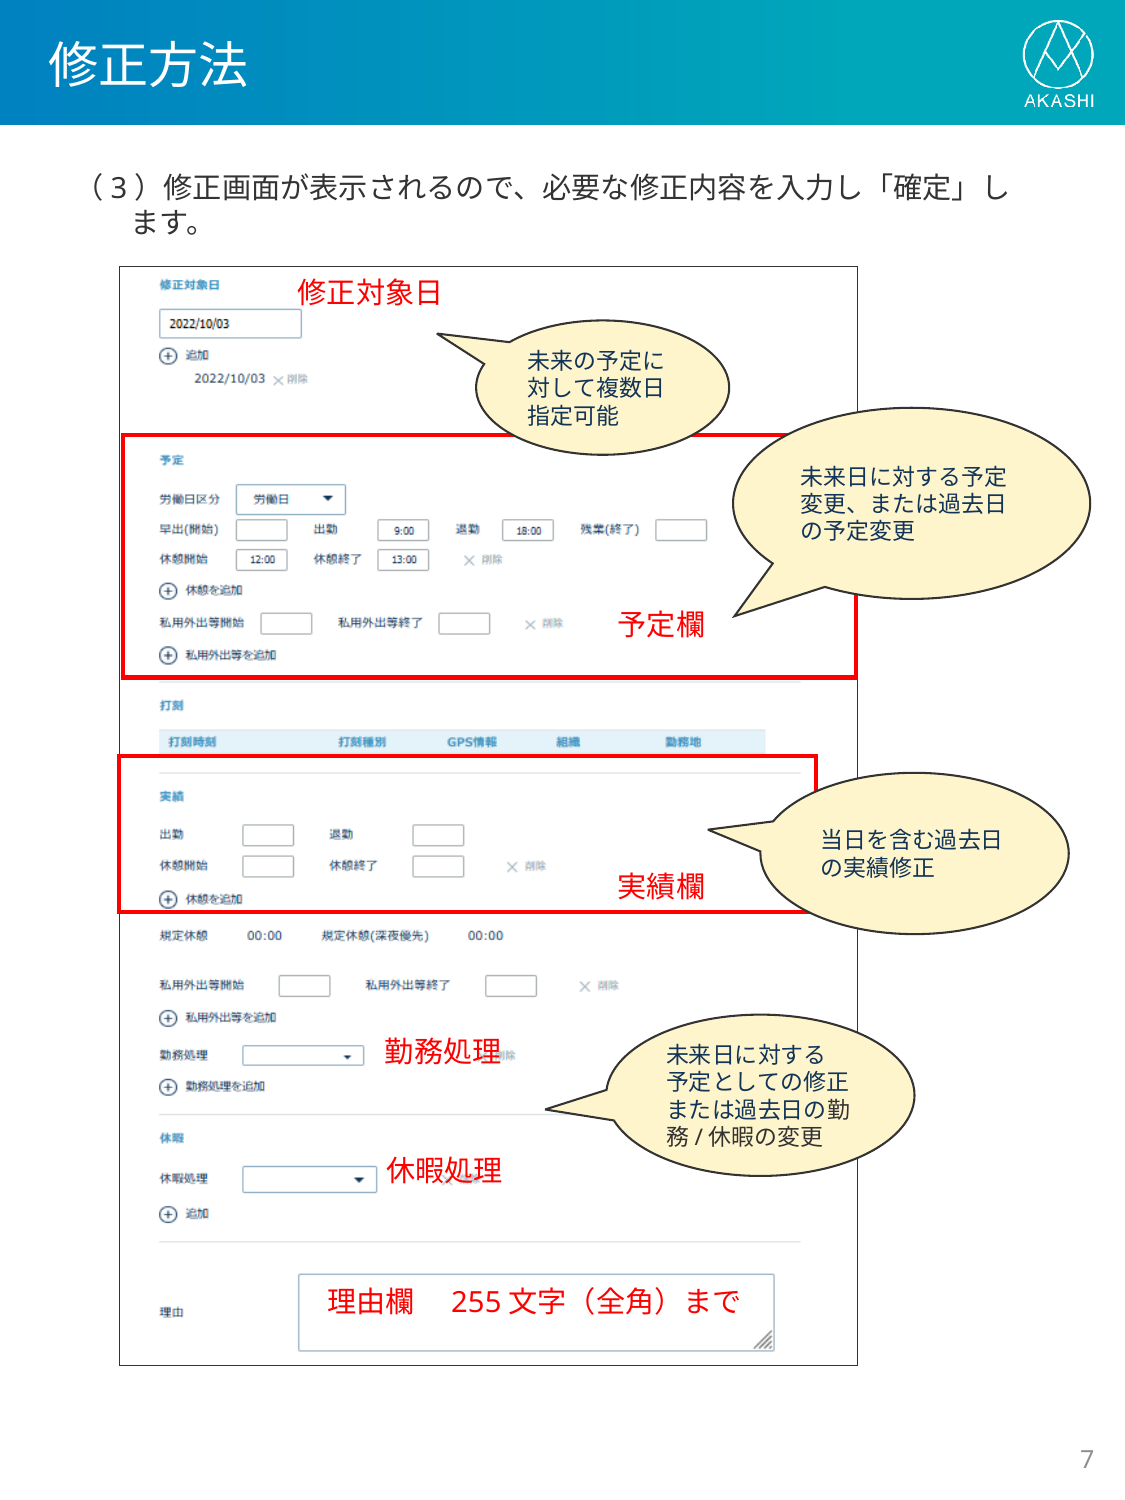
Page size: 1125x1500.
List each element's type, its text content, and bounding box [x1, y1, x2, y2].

title 修正方法 [33, 0, 1045, 123]
picture [119, 266, 858, 1366]
text_box 未来日に対する 予定としての修正 または過去日の勤務/休暇の変更 [858, 1031, 916, 1159]
text_box 未来日に対する予定変更、または過去日の予定変更 [858, 406, 1092, 600]
text_box （3）修正画面が表示されるので、必要な修正内容を入力し「確定」します。 [59, 161, 1037, 247]
text_box 当日を含む過去日の実績修正 [858, 771, 1070, 936]
slide_number 6 [856, 1420, 1110, 1500]
picture [1045, 9, 1103, 117]
